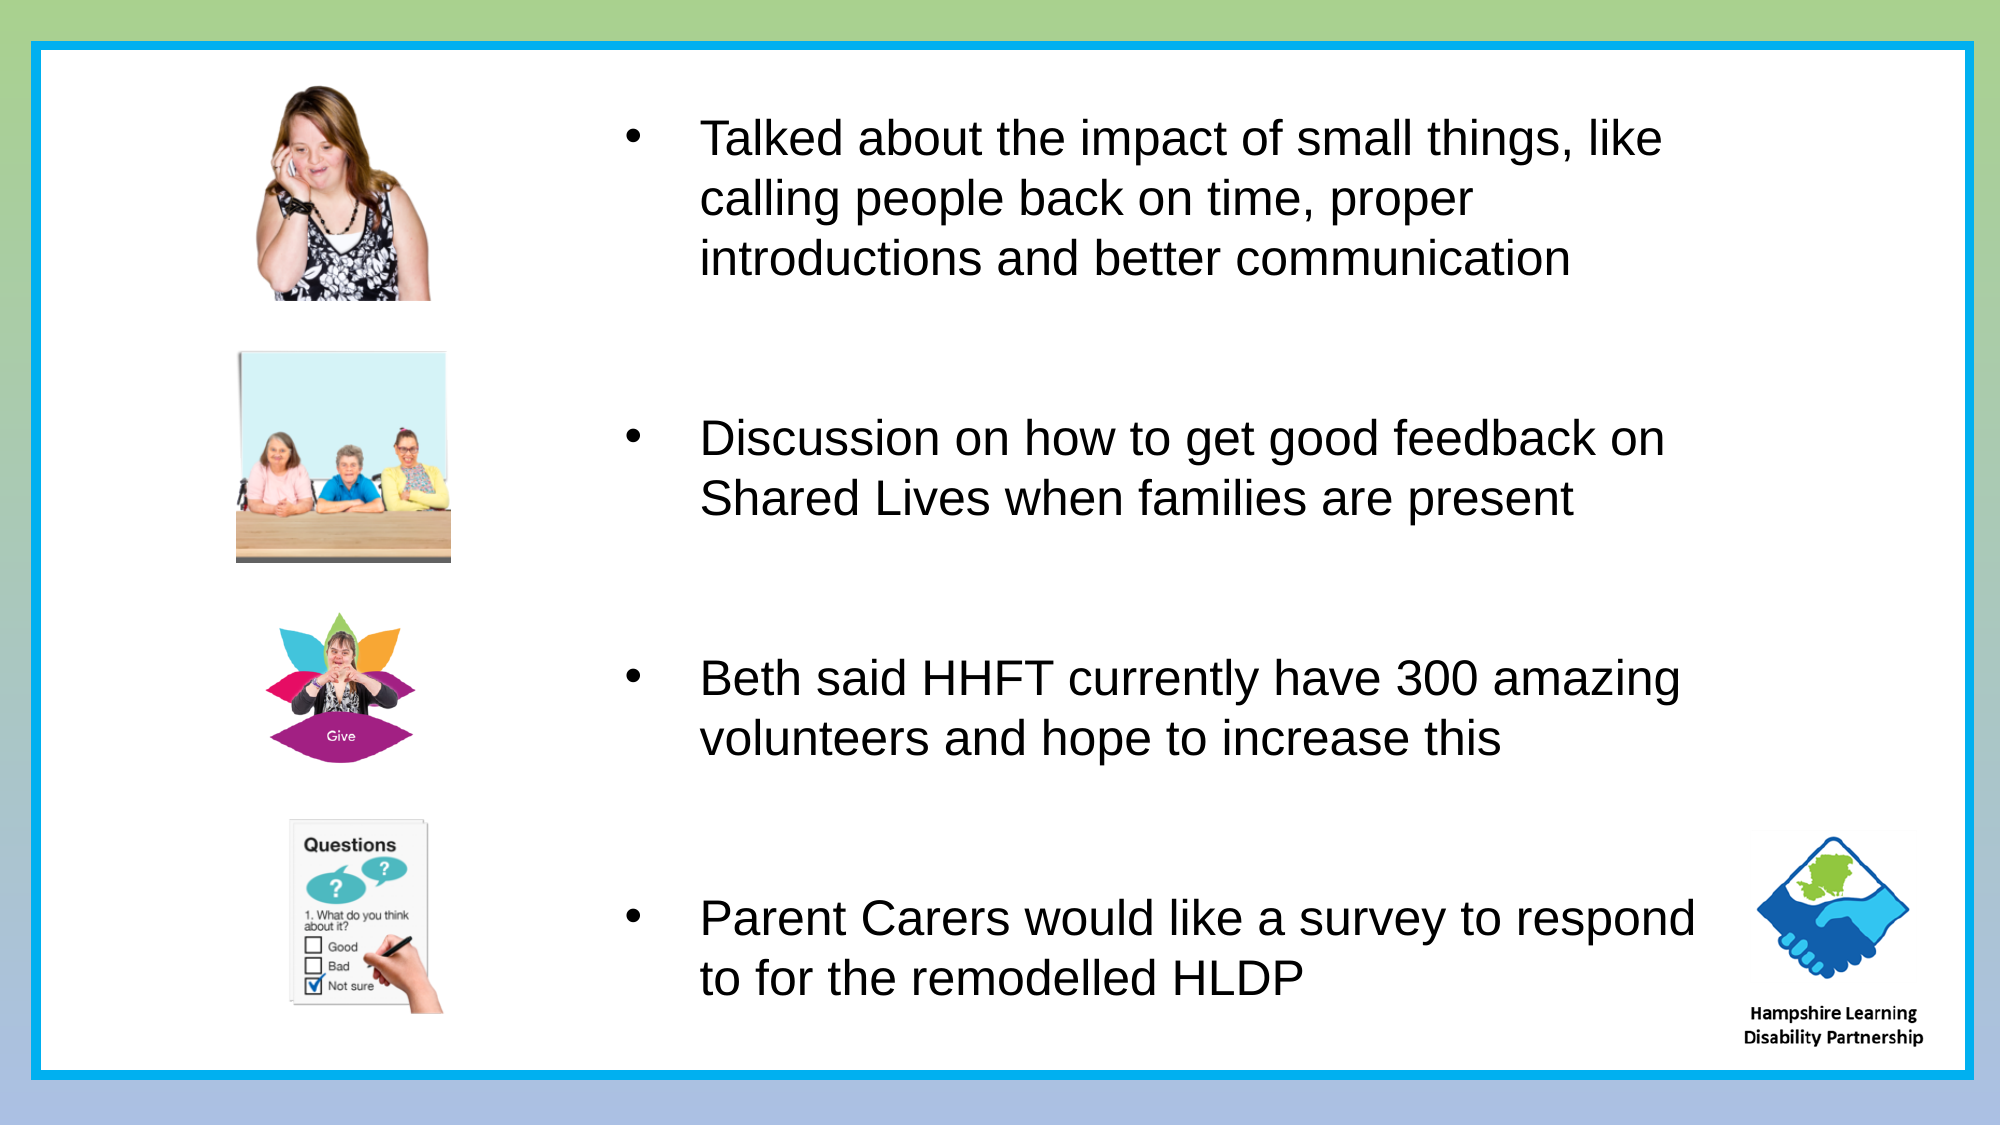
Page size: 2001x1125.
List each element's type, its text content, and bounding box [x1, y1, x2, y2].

text_box Talked about the impact of small things, like calling people back on time, proper introductions and better communication Discussion on how to get good feedback on Shared Lives when families are present Beth said HHFT currently have 300 amazing volunteers and hope to increase this Parent Carers would like a survey to respond to for the remodelled HLDP [609, 98, 1714, 1013]
picture [236, 347, 451, 563]
picture [1703, 830, 1964, 1061]
picture [236, 85, 451, 301]
text_box [35, 44, 1970, 1076]
picture [262, 609, 419, 766]
picture [263, 813, 470, 1020]
